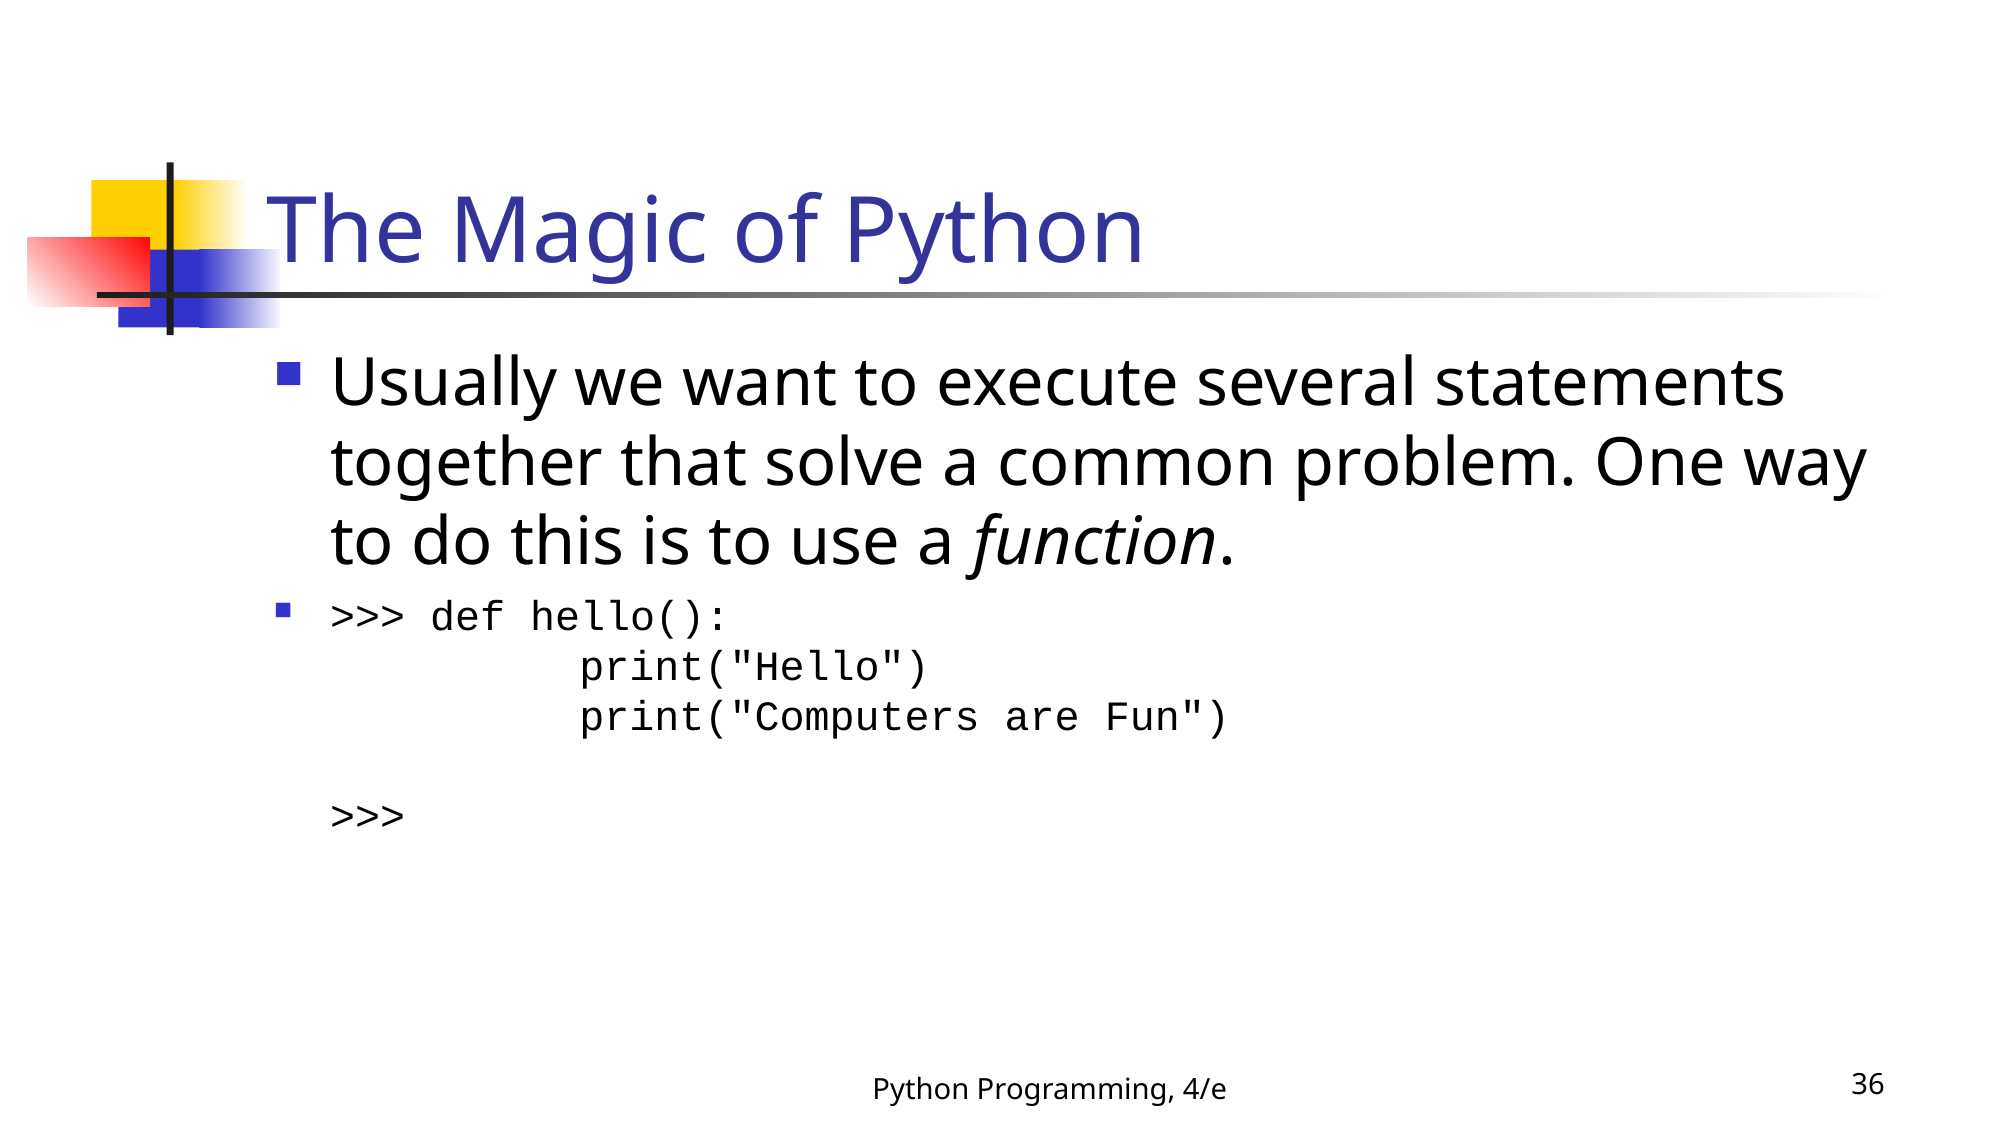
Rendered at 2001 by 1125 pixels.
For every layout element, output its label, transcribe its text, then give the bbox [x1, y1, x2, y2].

title The Magic of Python [251, 101, 1957, 289]
list Usually we want to execute several statements together that solve a common problem. One way to do this is to use a function. >>> def hello(): print("Hello") print("Computers are Fun") >>> [258, 331, 1959, 1006]
footer Python Programming, 4/e [733, 1037, 1367, 1113]
slide_number 36 [1483, 1037, 1901, 1113]
